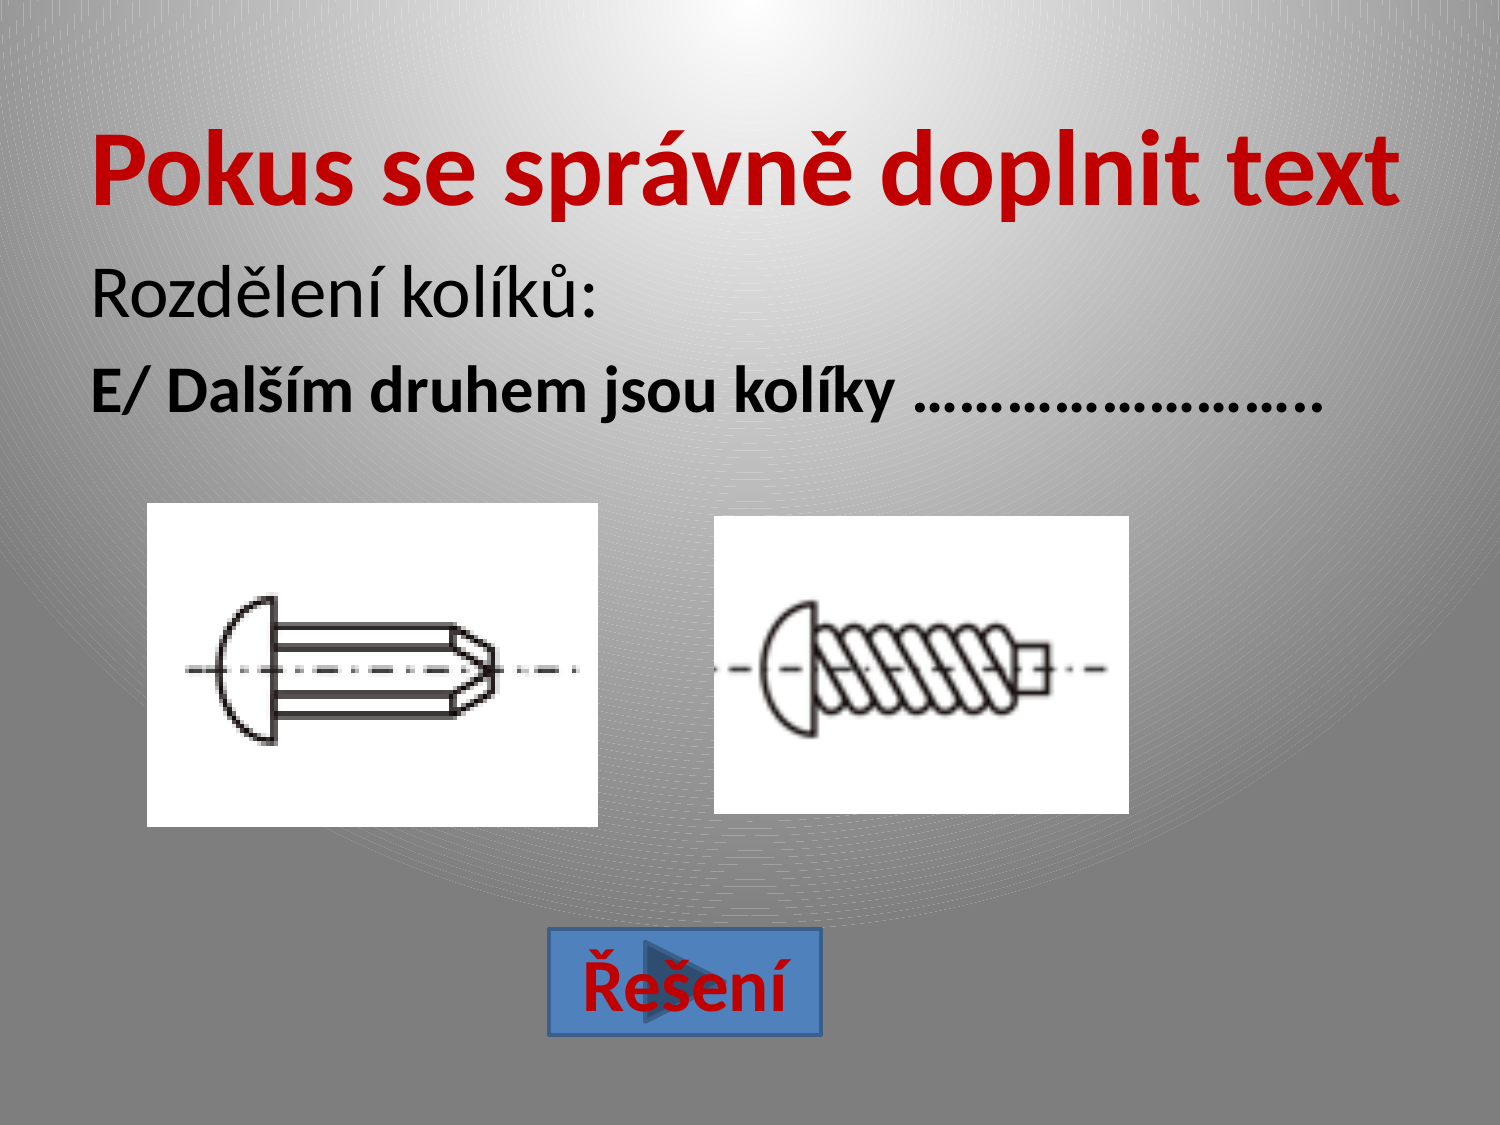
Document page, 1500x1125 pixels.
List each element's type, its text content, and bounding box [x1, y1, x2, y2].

picture [147, 503, 598, 827]
picture [714, 515, 1129, 814]
list Pokus se správně doplnit text Rozdělení kolíků: E/ Dalším druhem jsou kolíky …………………….. [75, 90, 1425, 965]
text_box Řešení [547, 927, 823, 1037]
